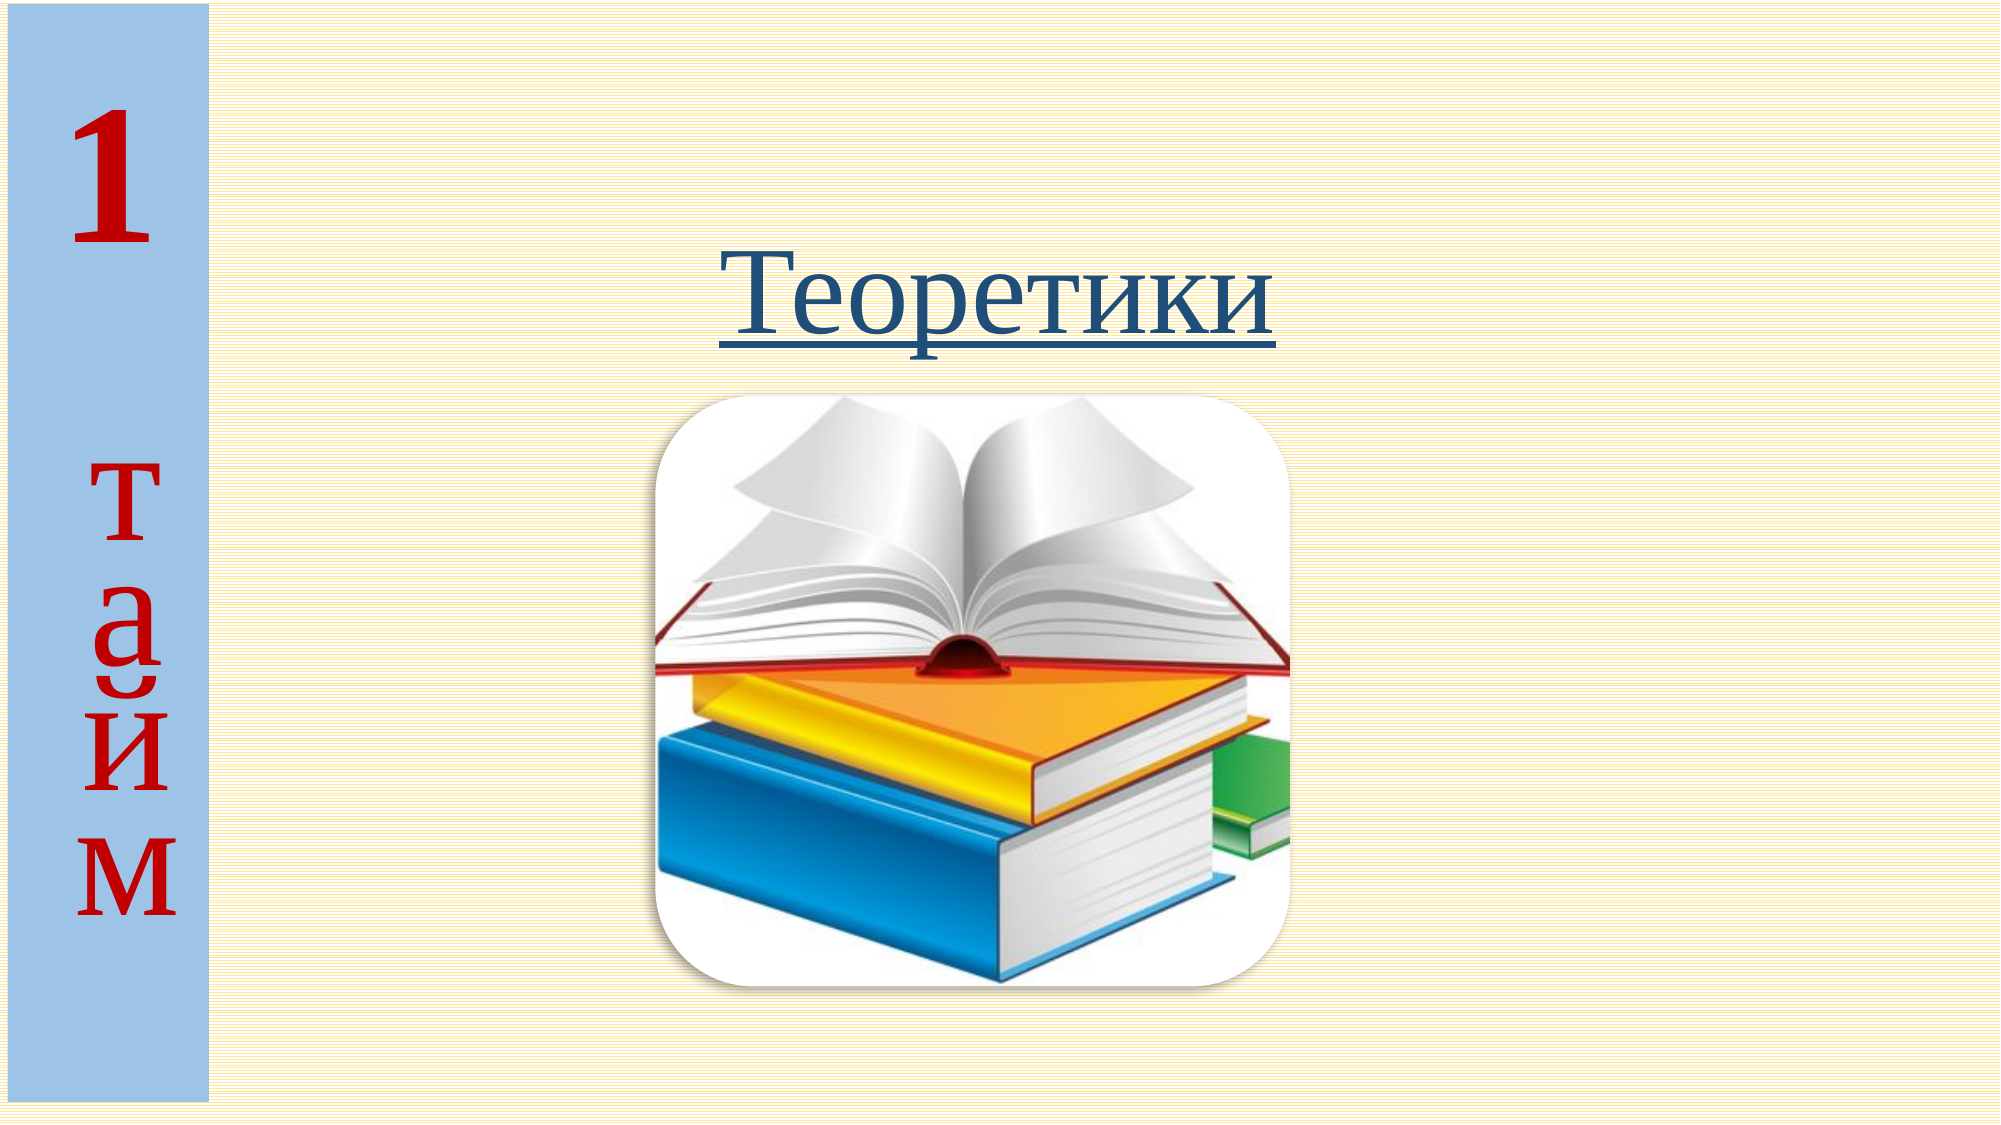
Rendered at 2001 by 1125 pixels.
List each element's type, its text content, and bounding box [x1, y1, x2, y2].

text_box Теоретики [666, 201, 1306, 367]
picture [655, 395, 1290, 987]
text_box 1 тайм [7, 3, 209, 1103]
